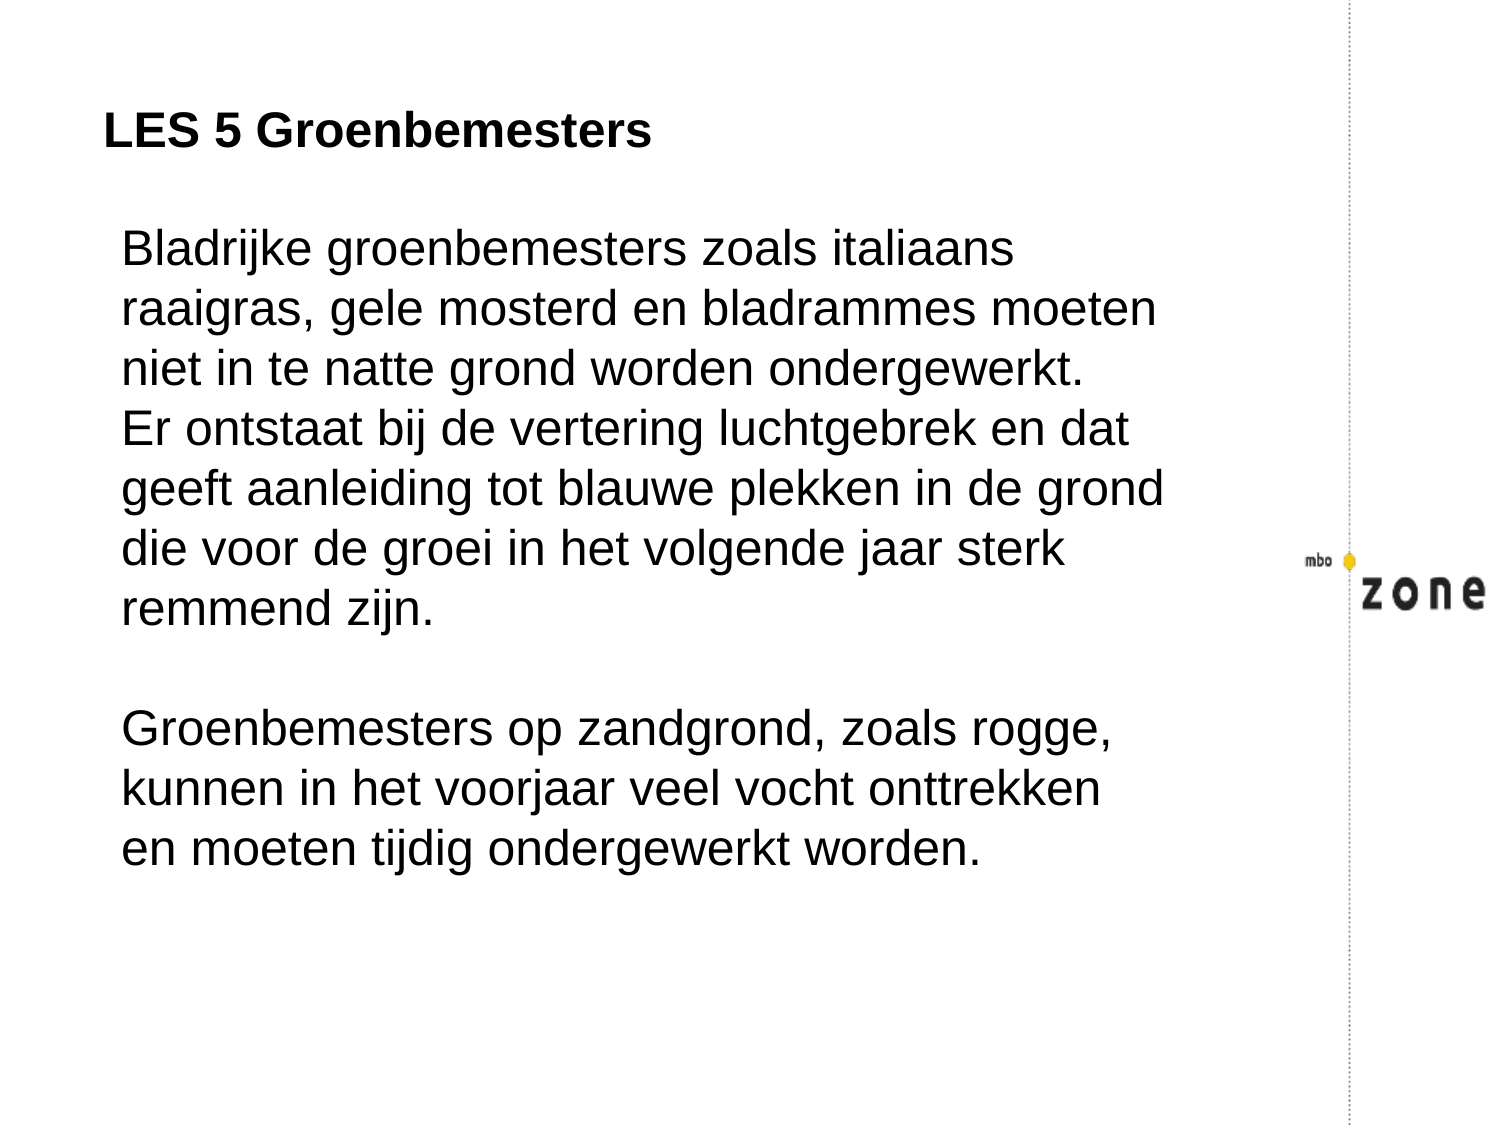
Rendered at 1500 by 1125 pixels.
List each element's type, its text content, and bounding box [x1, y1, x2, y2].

text_box LES 5 Groenbemesters [88, 89, 1187, 165]
text_box Bladrijke groenbemesters zoals italiaans raaigras, gele mosterd en bladrammes moeten niet in te natte grond worden ondergewerkt. Er ontstaat bij de vertering luchtgebrek en dat geeft aanleiding tot blauwe plekken in de grond die voor de groei in het volgende jaar sterk remmend zijn. Groenbemesters op zandgrond, zoals rogge, kunnen in het voorjaar veel vocht onttrekken en moeten tijdig ondergewerkt worden. [106, 208, 1182, 928]
picture [1197, 0, 1500, 1125]
